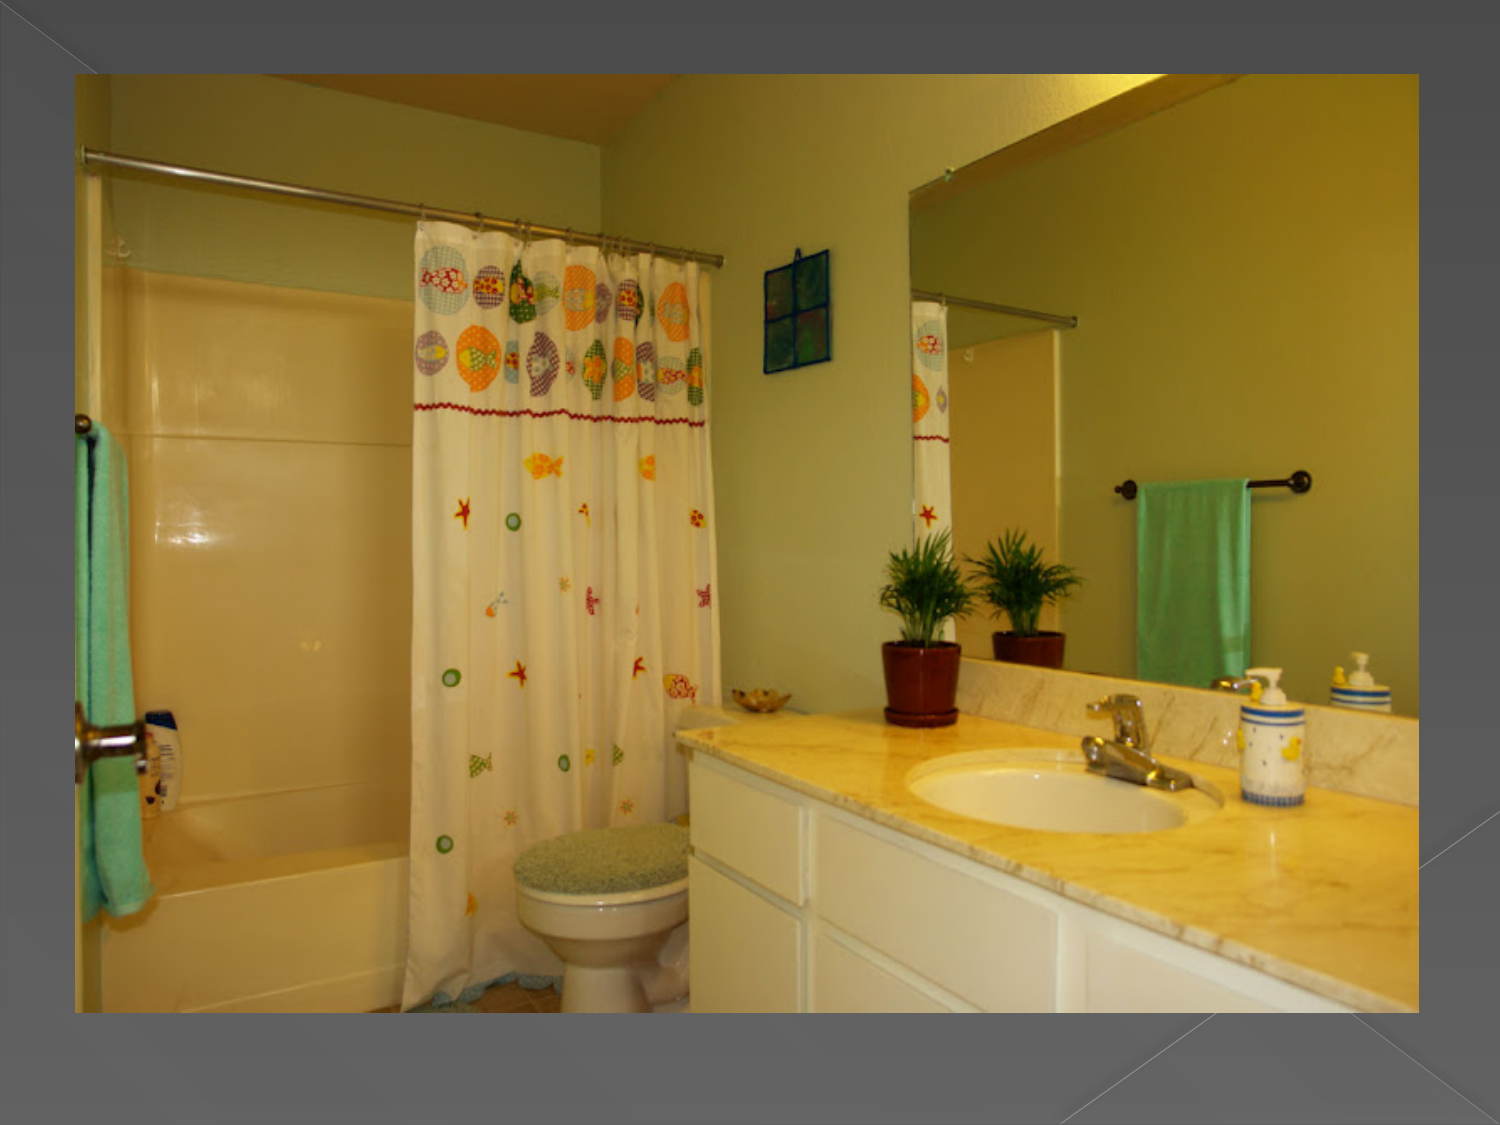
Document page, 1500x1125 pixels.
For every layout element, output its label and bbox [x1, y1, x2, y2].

picture [74, 74, 1420, 1013]
